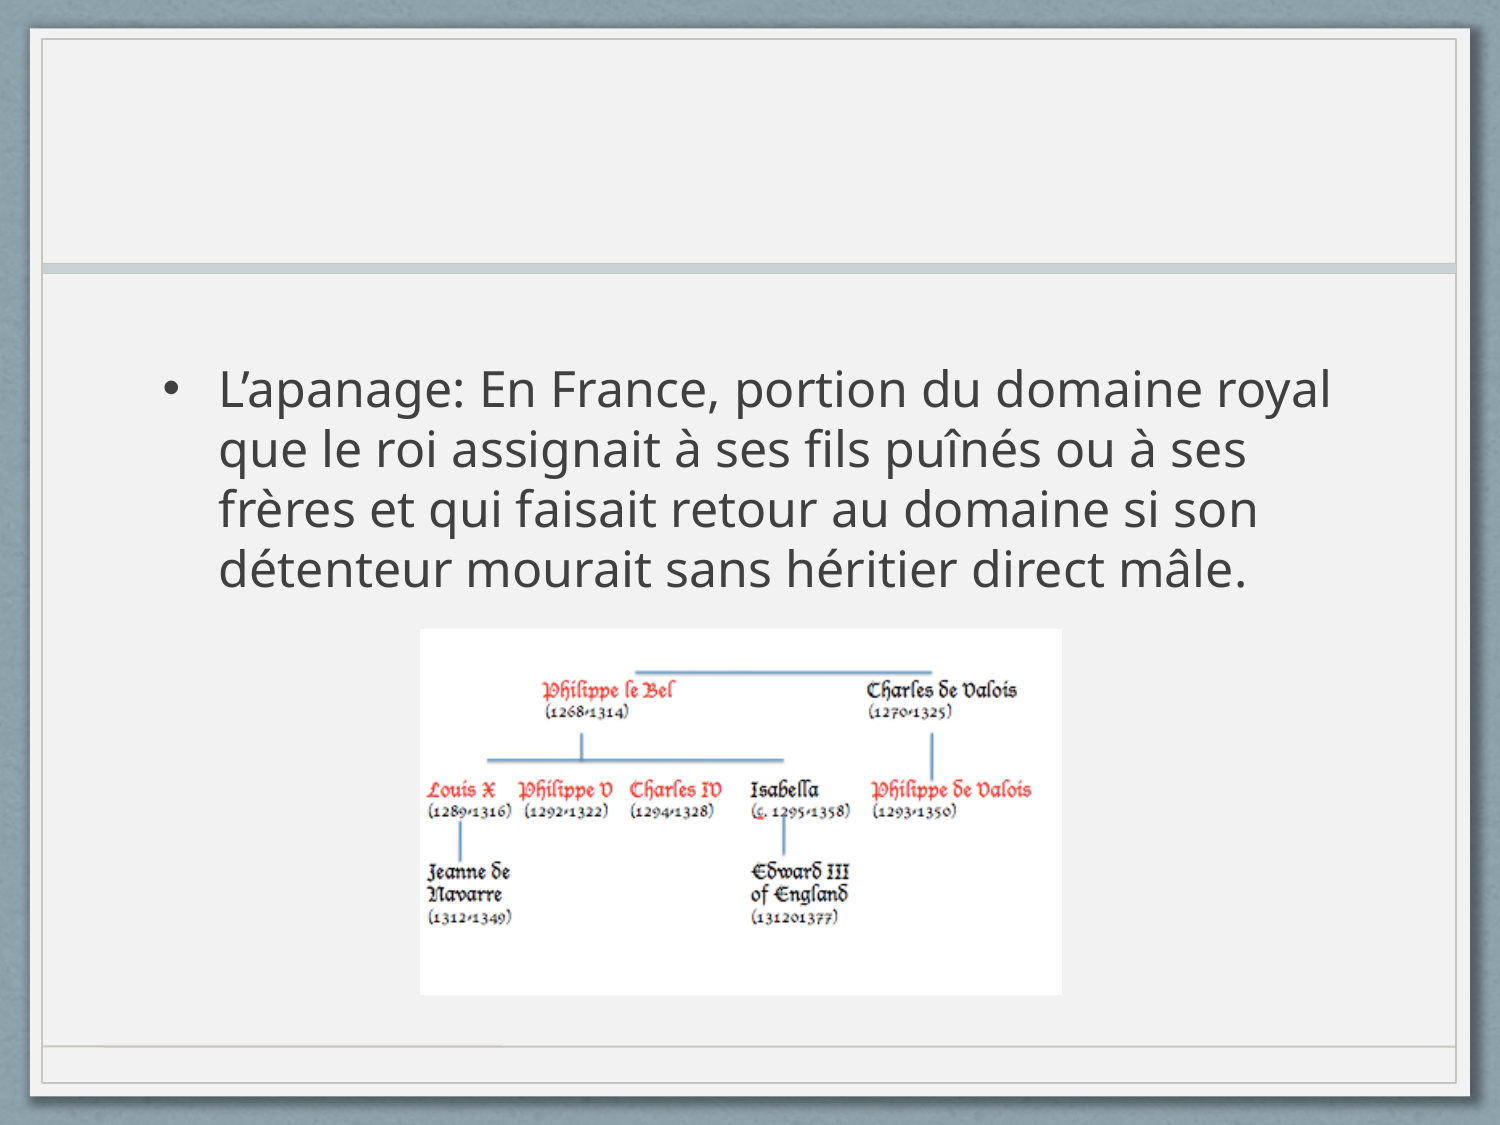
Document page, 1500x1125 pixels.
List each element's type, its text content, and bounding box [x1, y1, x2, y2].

picture [420, 629, 1063, 996]
list L’apanage: En France, portion du domaine royal que le roi assignait à ses fils puînés ou à ses frères et qui faisait retour au domaine si son détenteur mourait sans héritier direct mâle. [147, 350, 1353, 995]
